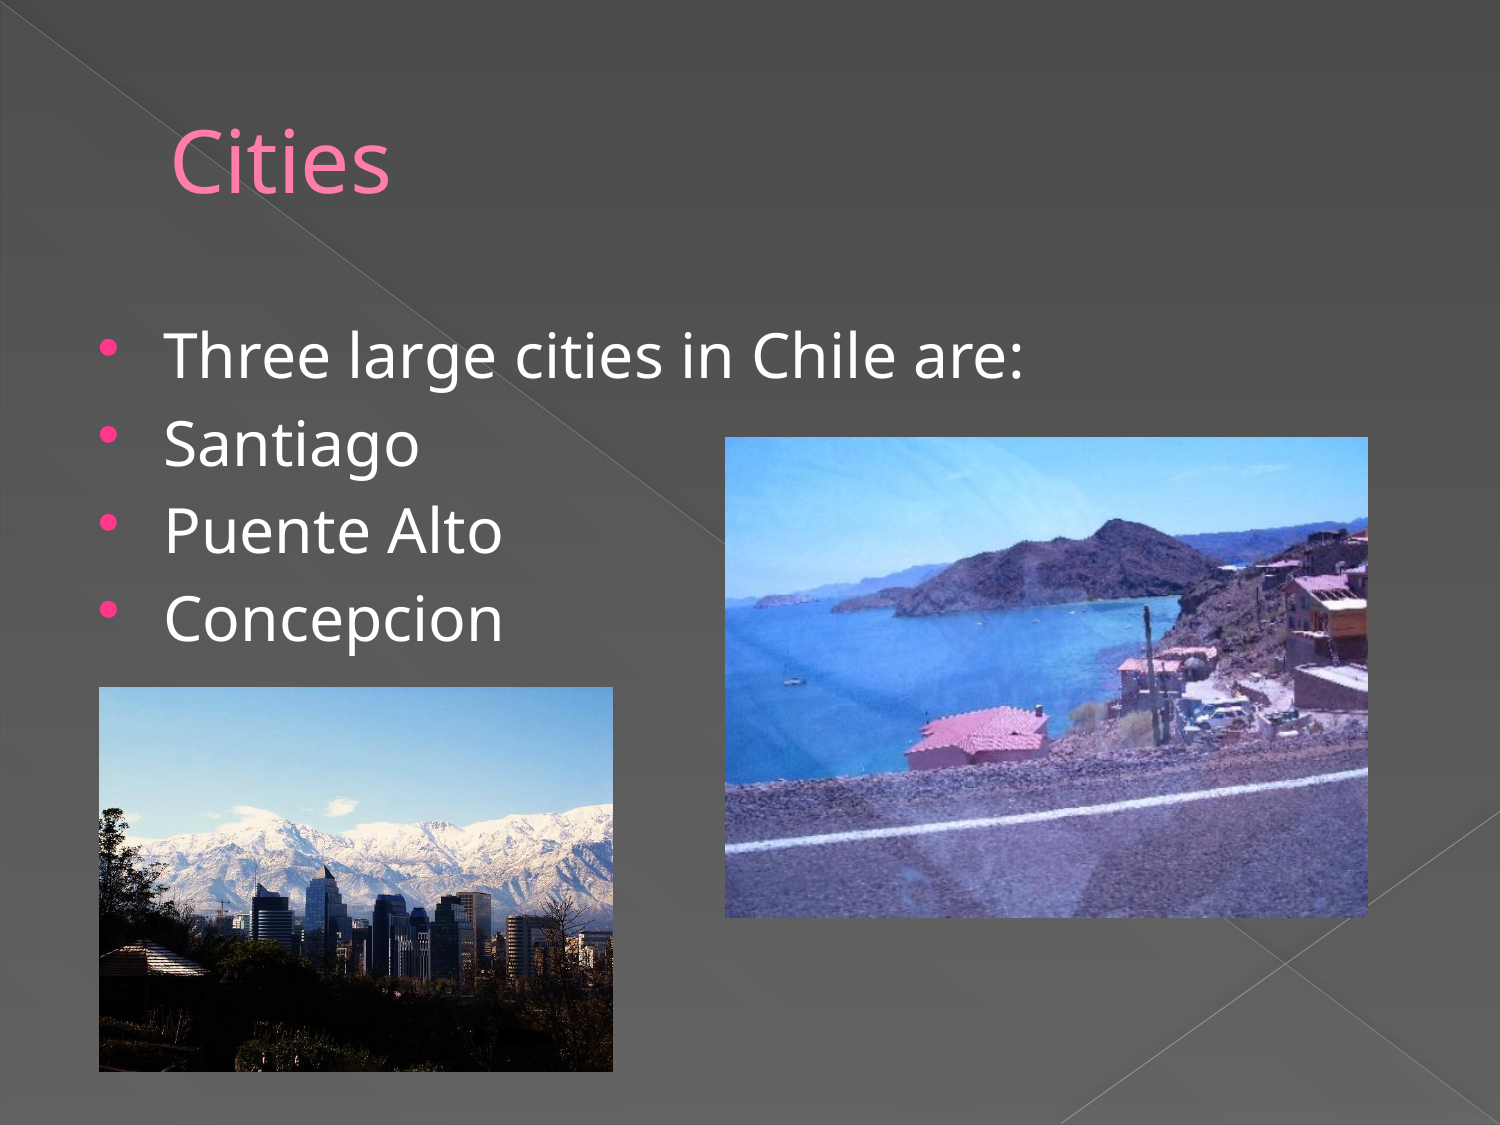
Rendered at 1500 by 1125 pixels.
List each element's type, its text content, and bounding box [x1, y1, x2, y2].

title Cities [75, 43, 1425, 274]
list Three large cities in Chile are: Santiago Puente Alto Concepcion [75, 308, 1425, 1059]
picture [724, 437, 1368, 918]
picture [99, 687, 613, 1073]
